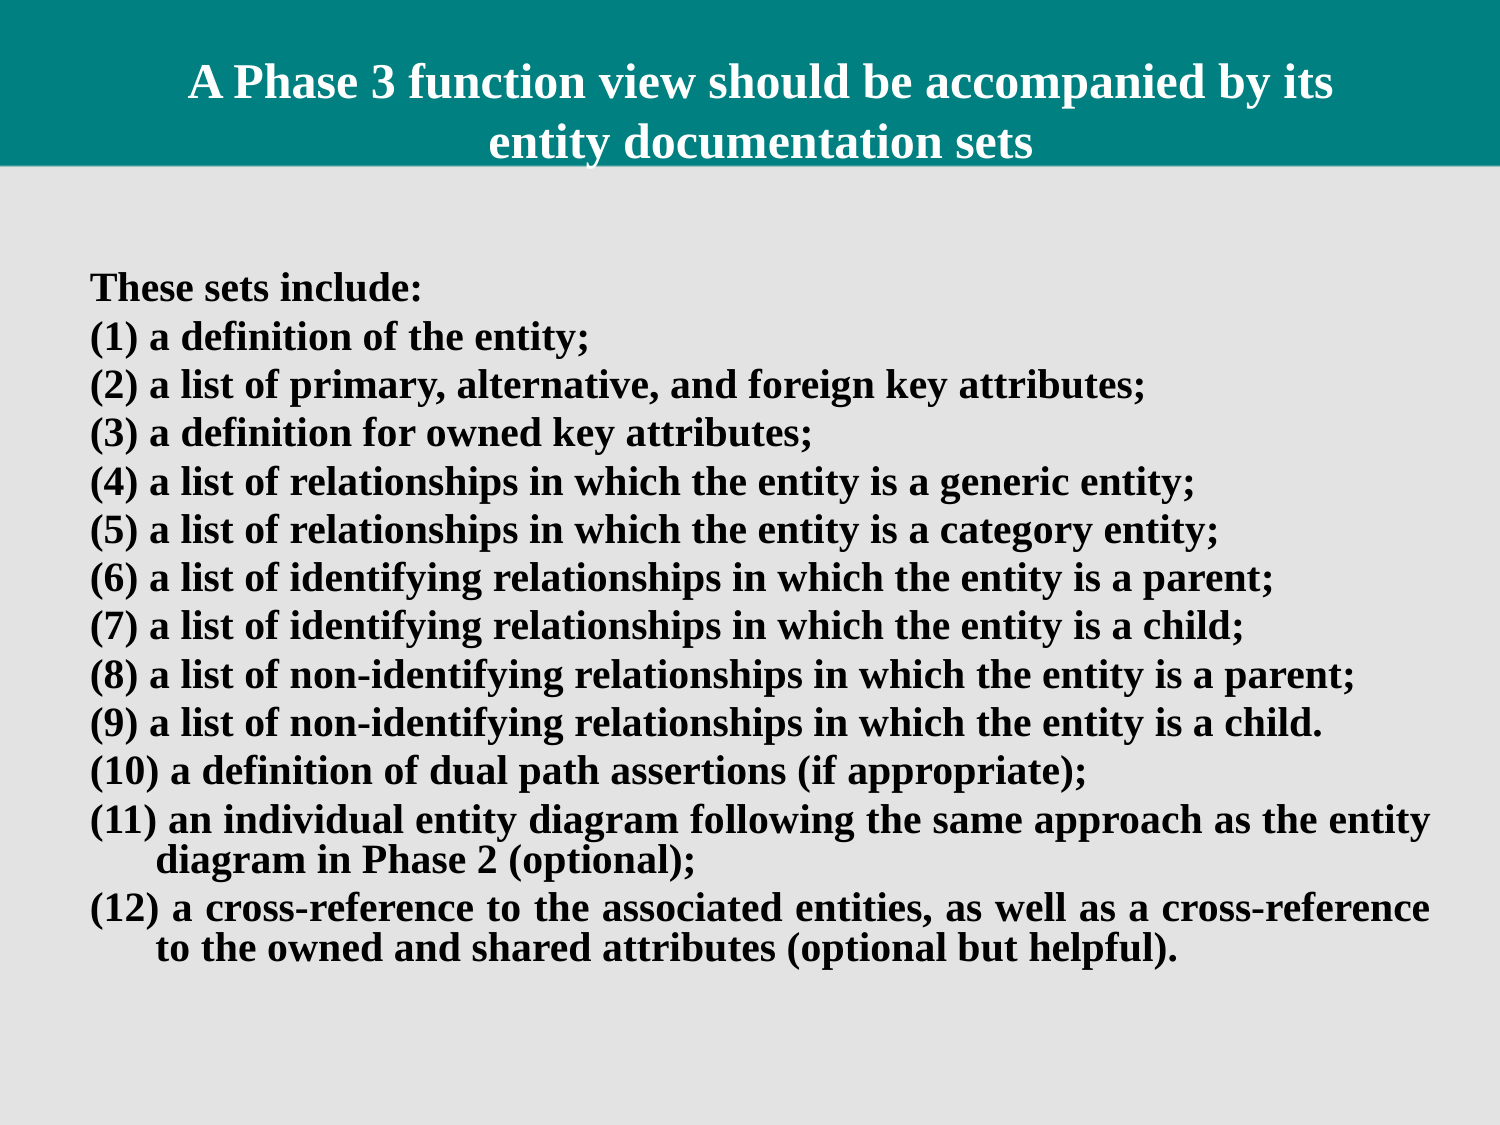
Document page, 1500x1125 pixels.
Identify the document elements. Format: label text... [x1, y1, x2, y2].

list These sets include: (1) a definition of the entity; (2) a list of primary, alternative, and foreign key attributes; (3) a definition for owned key attributes; (4) a list of relationships in which the entity is a generic entity; (5) a list of relationships in which the entity is a category entity; (6) a list of identifying relationships in which the entity is a parent; (7) a list of identifying relationships in which the entity is a child; (8) a list of non-identifying relationships in which the entity is a parent; (9) a list of non-identifying relationships in which the entity is a child. (10) a definition of dual path assertions (if appropriate); (11) an individual entity diagram following the same approach as the entity diagram in Phase 2 (optional); (12) a cross-reference to the associated entities, as well as a cross-reference to the owned and shared attributes (optional but helpful). [74, 261, 1448, 1005]
title A Phase 3 function view should be accompanied by its entity documentation sets [74, 44, 1448, 174]
picture [0, 0, 1500, 1125]
